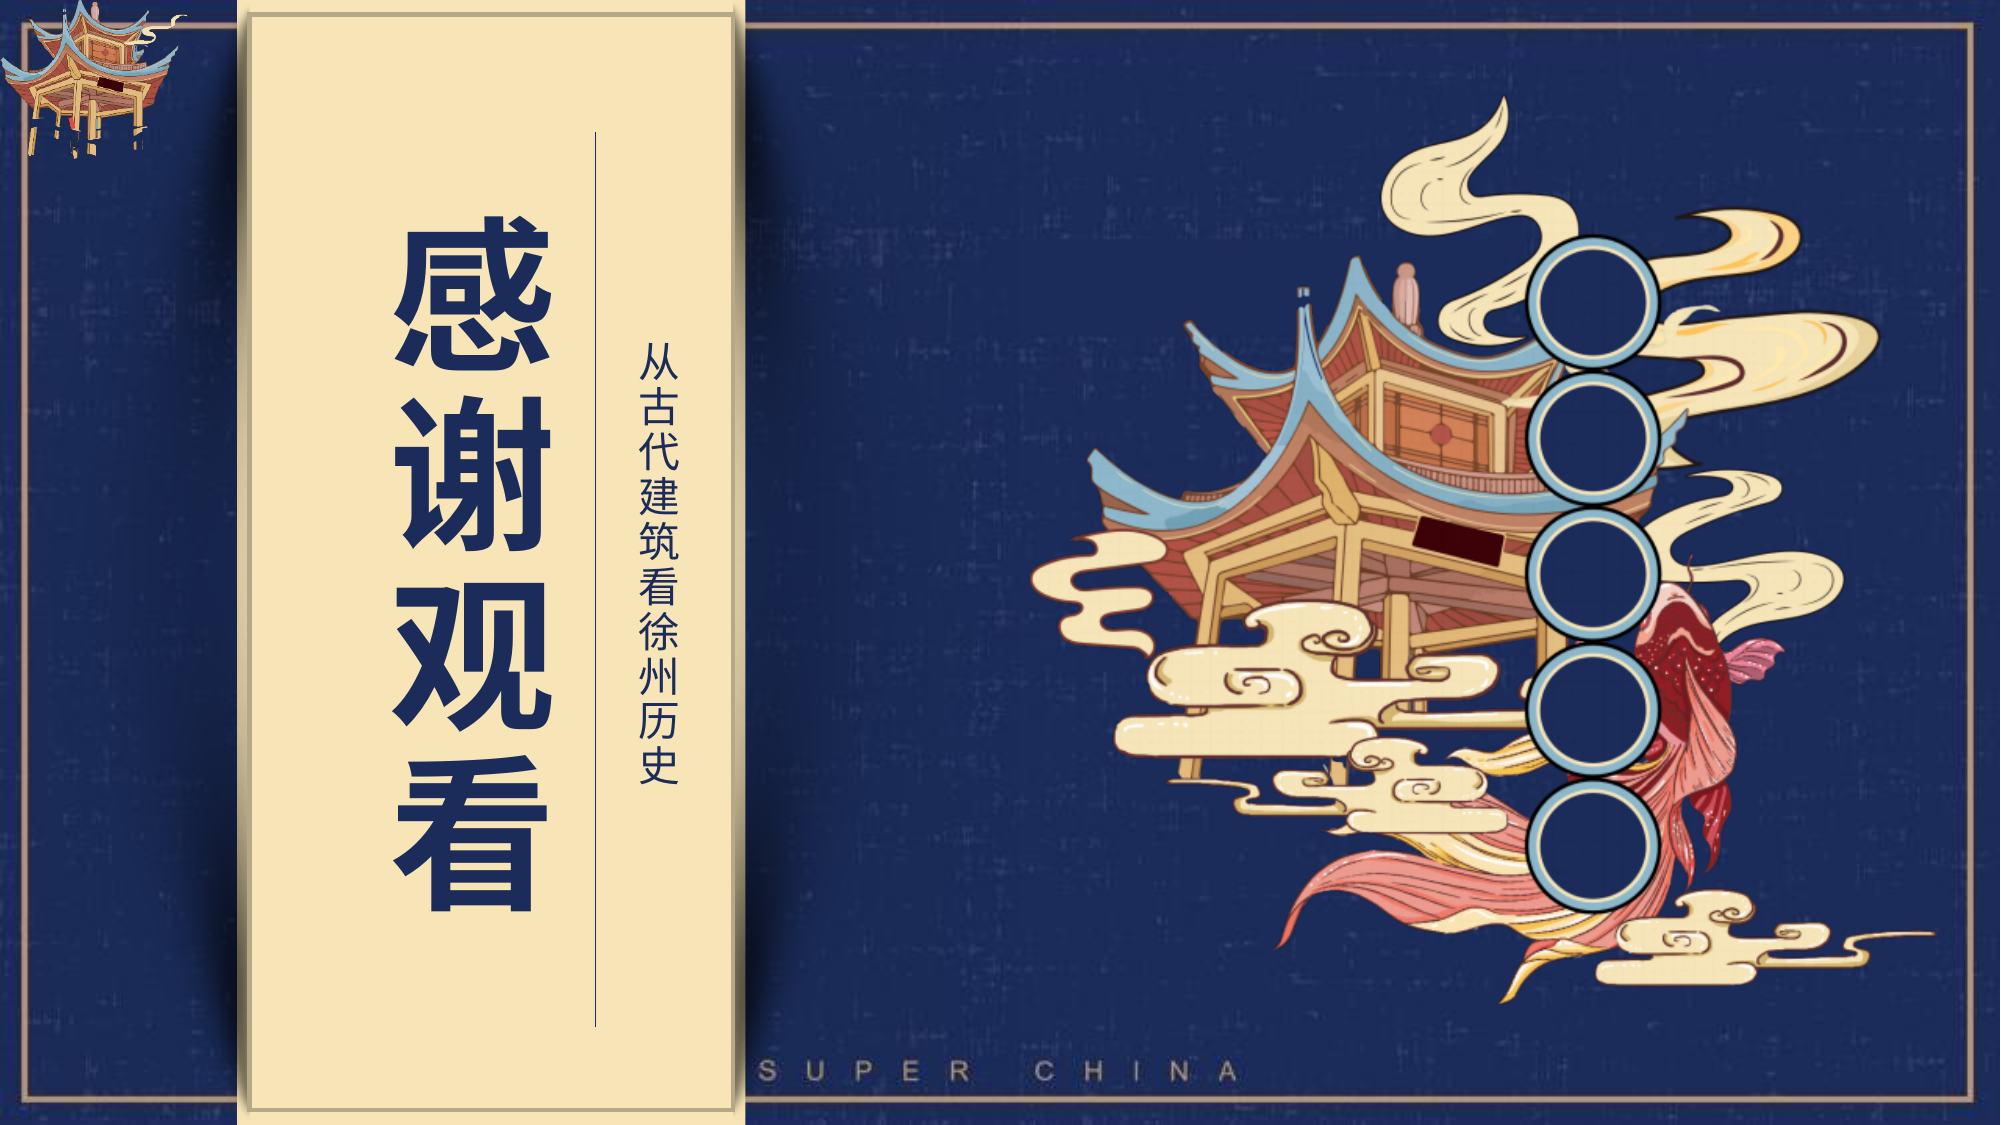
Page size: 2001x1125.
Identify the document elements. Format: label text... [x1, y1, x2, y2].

title 感谢观看 [351, 62, 582, 1066]
picture [733, 0, 2000, 1125]
list 从古代建筑看徐州历史 [613, 62, 703, 1066]
picture [0, 0, 250, 1125]
